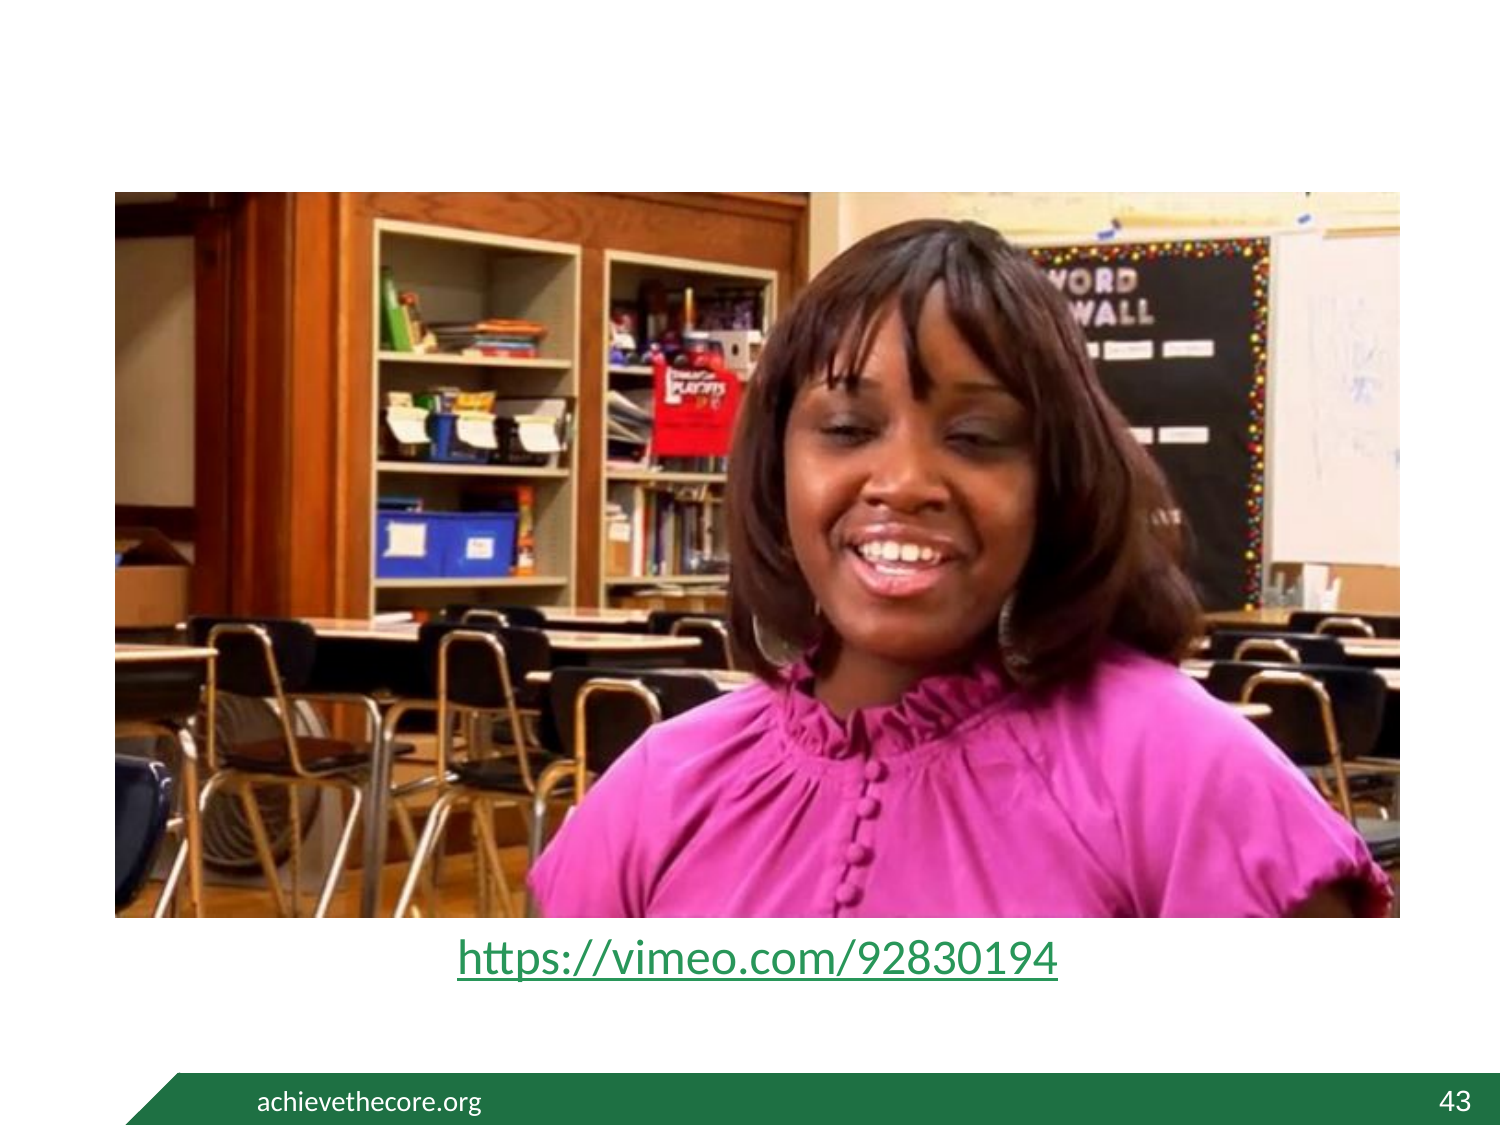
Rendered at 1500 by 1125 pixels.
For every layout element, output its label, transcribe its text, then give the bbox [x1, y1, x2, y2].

text_box https://vimeo.com/92830194 [442, 927, 1074, 993]
picture [115, 192, 1401, 918]
slide_number 43 [1136, 1073, 1487, 1125]
